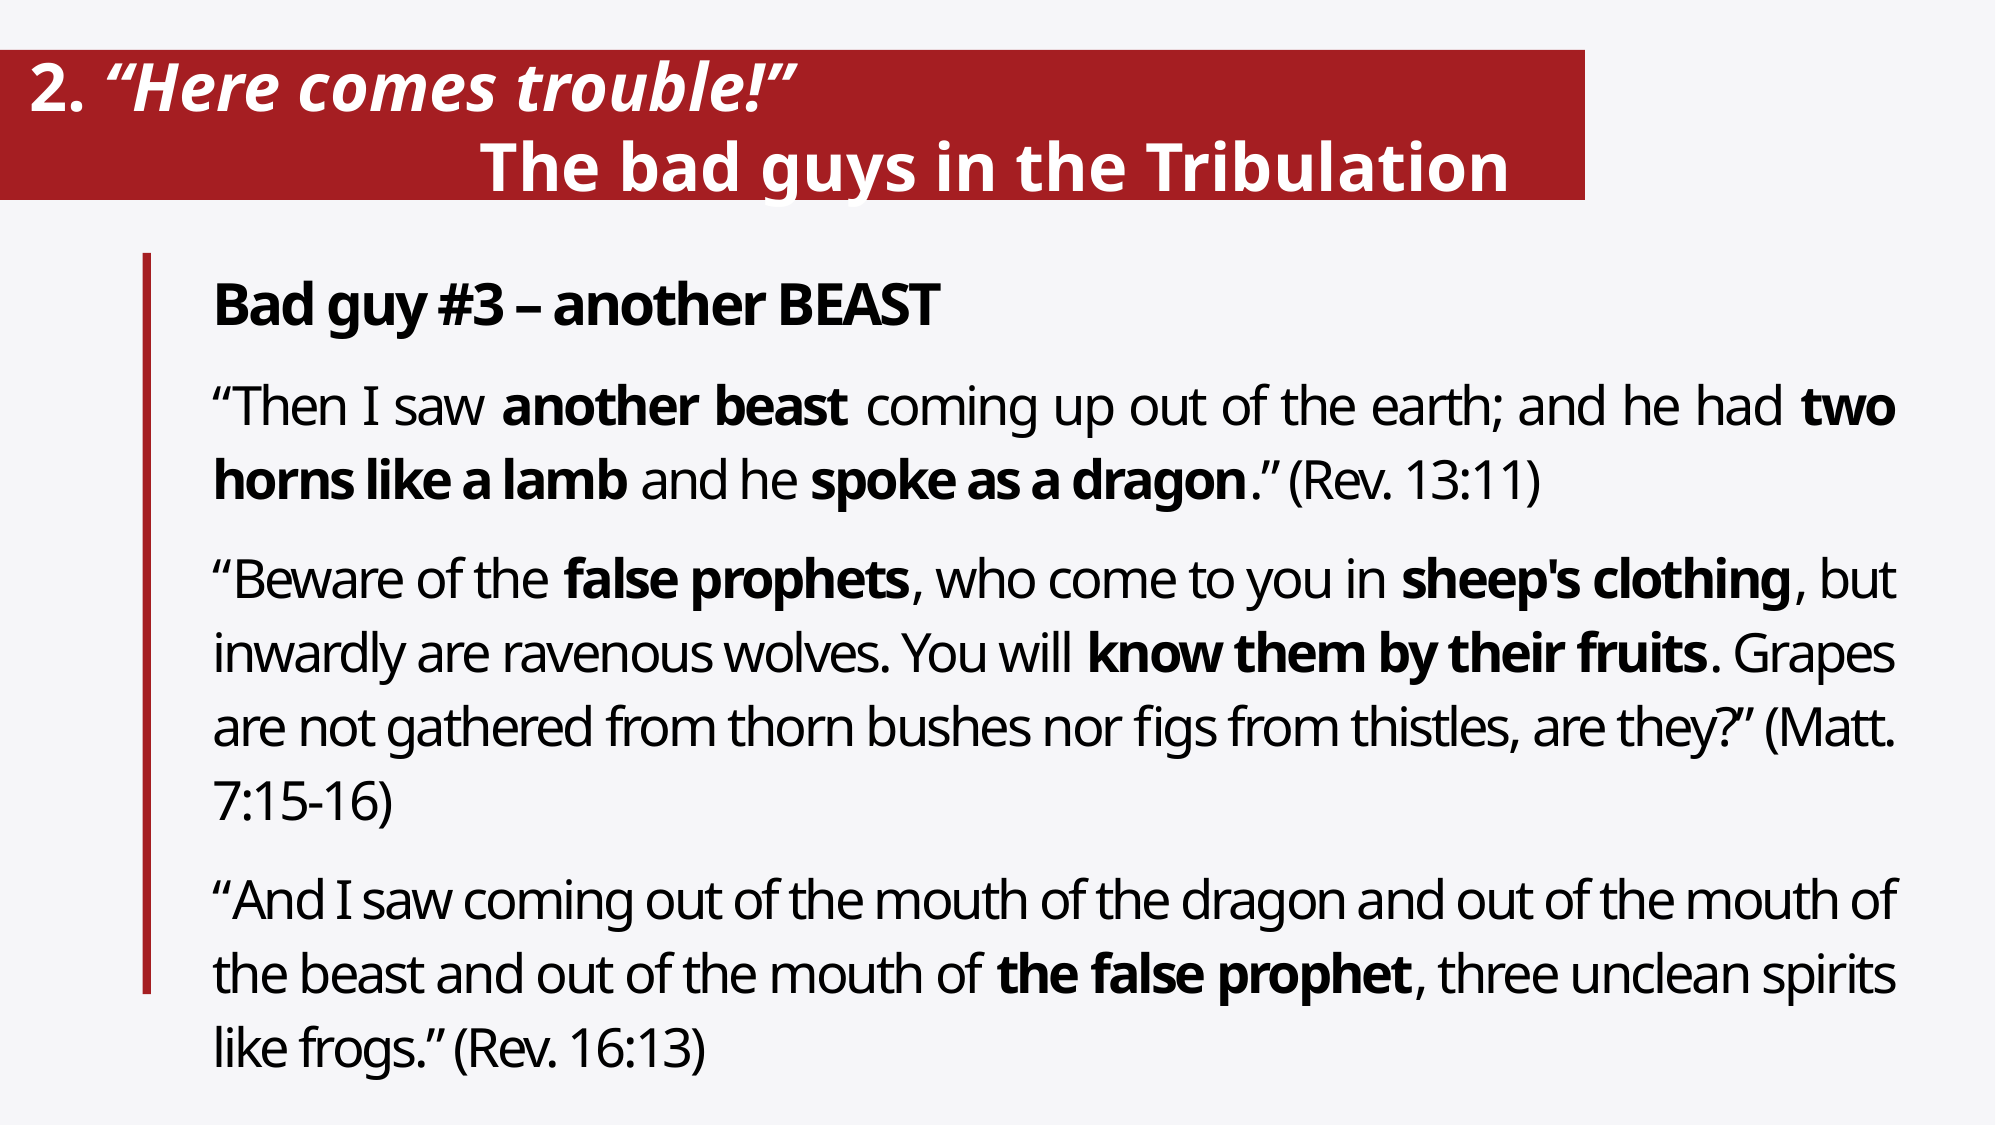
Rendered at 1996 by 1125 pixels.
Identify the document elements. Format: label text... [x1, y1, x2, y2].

subtitle Bad guy #3 – another BEAST “Then I saw another beast coming up out of the earth; and he had two horns like a lamb and he spoke as a dragon.” (Rev. 13:11) “Beware of the false prophets, who come to you in sheep's clothing, but inwardly are ravenous wolves. You will know them by their fruits. Grapes are not gathered from thorn bushes nor figs from thistles, are they?” (Matt. 7:15-16) “And I saw coming out of the mouth of the dragon and out of the mouth of the beast and out of the mouth of the false prophet, three unclean spirits like frogs.” (Rev. 16:13) [197, 249, 1910, 1000]
title 2. “Here comes trouble!” The bad guys in the Tribulation [14, 62, 1810, 188]
